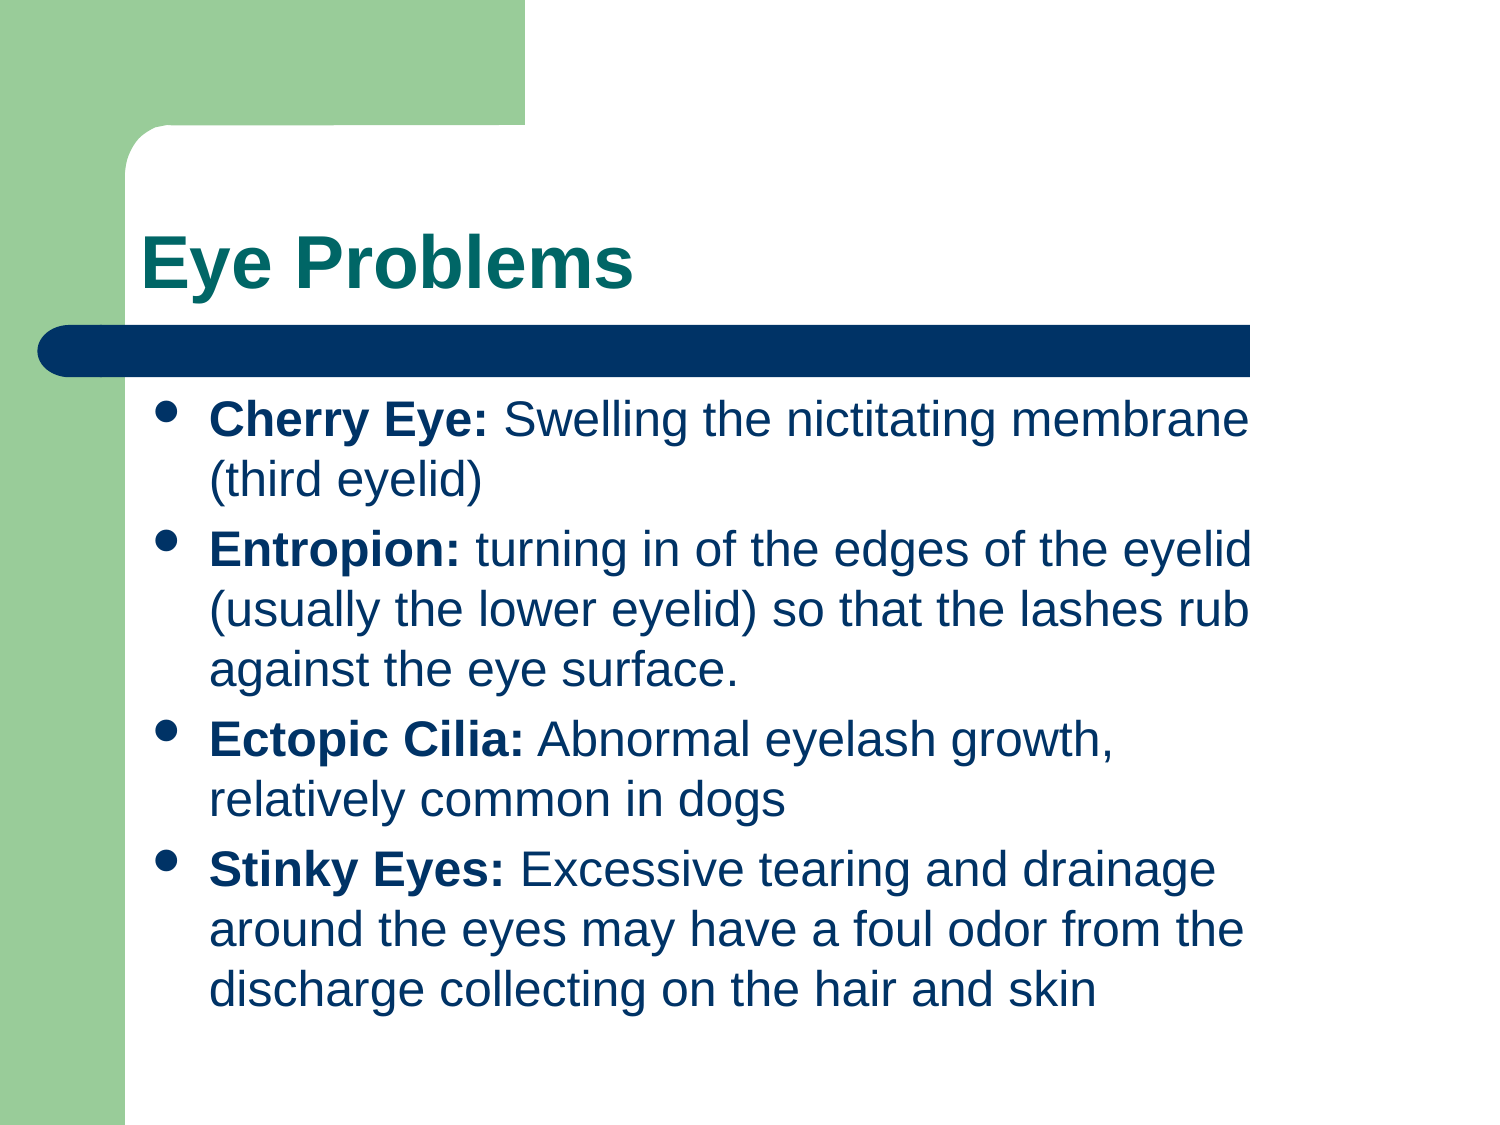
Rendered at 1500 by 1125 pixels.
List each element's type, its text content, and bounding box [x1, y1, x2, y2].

title Eye Problems [124, 124, 1426, 313]
list Cherry Eye: Swelling the nictitating membrane (third eyelid) Entropion: turning in of the edges of the eyelid (usually the lower eyelid) so that the lashes rub against the eye surface. Ectopic Cilia: Abnormal eyelash growth, relatively common in dogs Stinky Eyes: Excessive tearing and drainage around the eyes may have a foul odor from the discharge collecting on the hair and skin [137, 378, 1282, 941]
